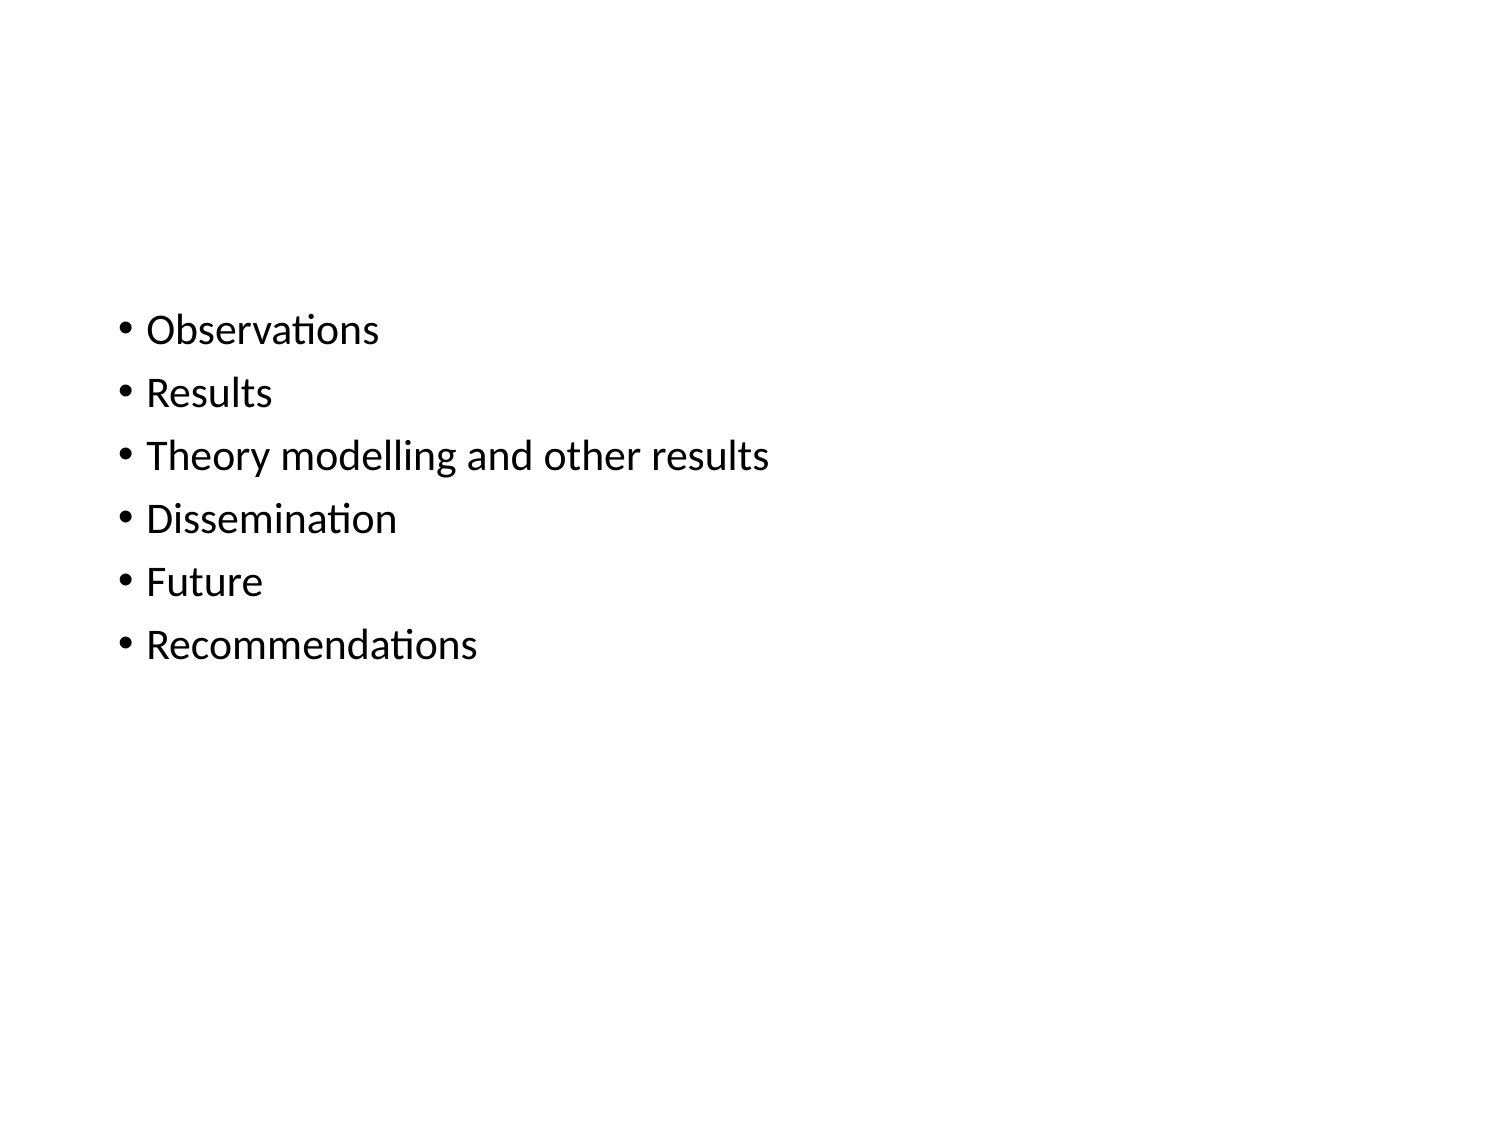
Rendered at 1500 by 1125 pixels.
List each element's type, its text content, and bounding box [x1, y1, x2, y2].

list Observations Results Theory modelling and other results Dissemination Future Recommendations [103, 299, 1397, 1014]
